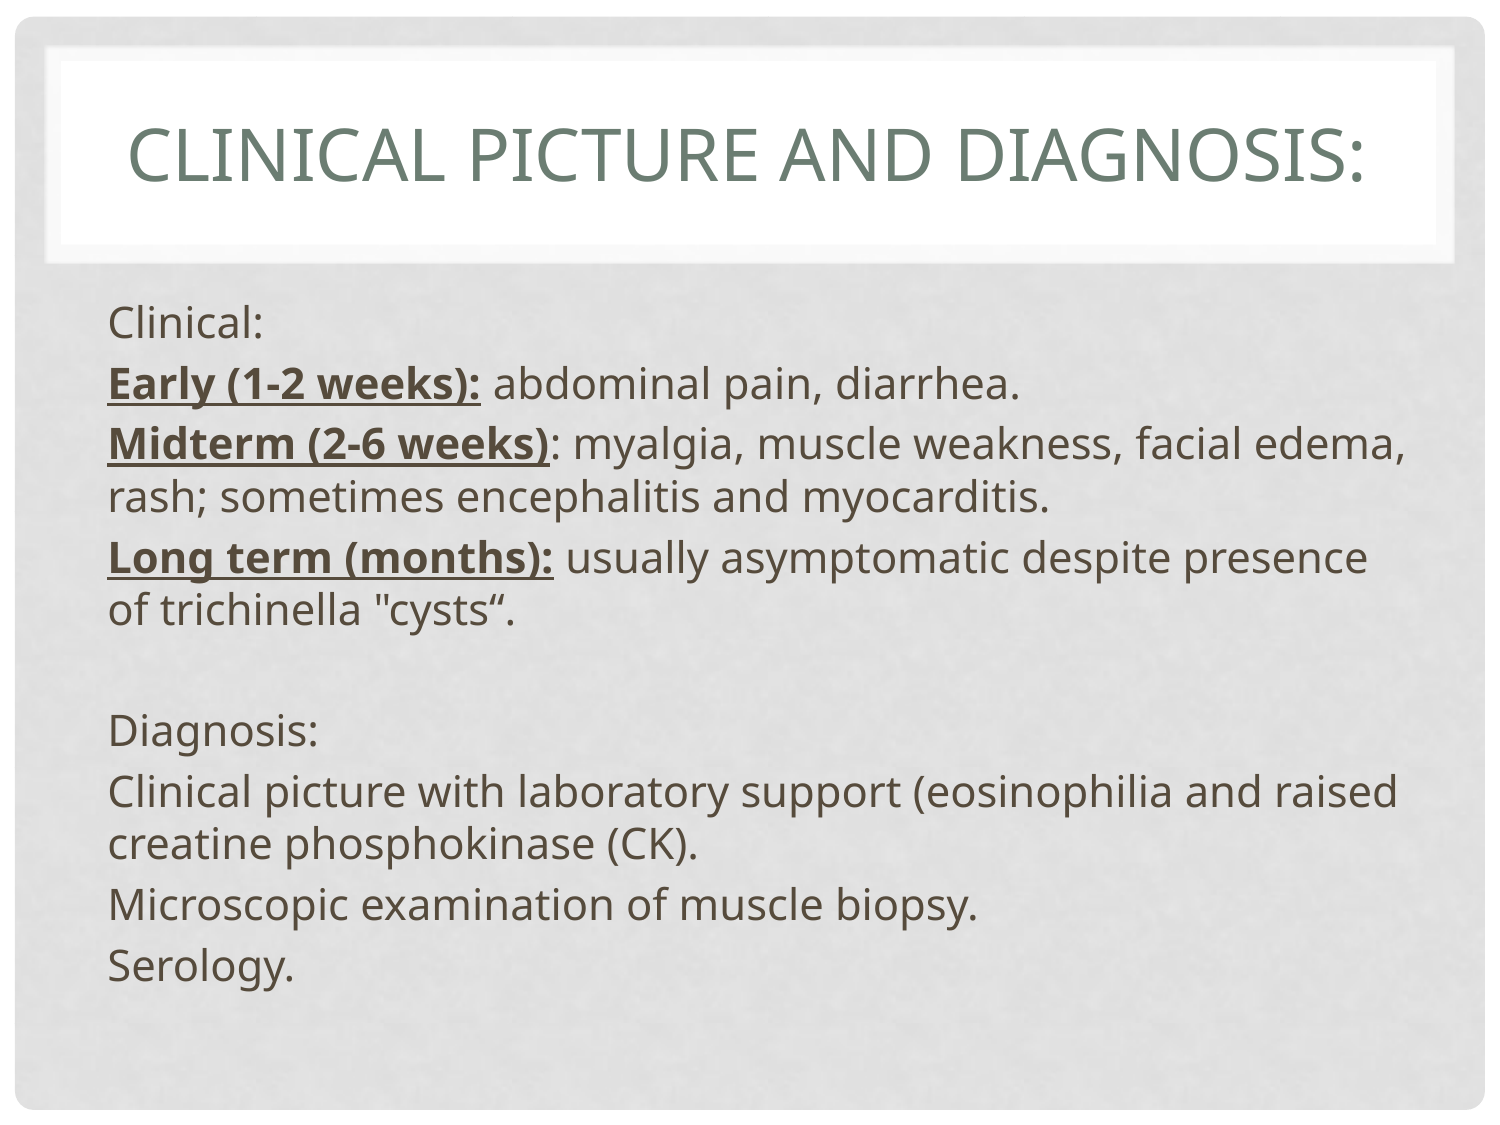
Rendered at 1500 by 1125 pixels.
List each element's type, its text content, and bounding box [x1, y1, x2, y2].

list Clinical: Early (1-2 weeks): abdominal pain, diarrhea. Midterm (2-6 weeks): myalgia, muscle weakness, facial edema, rash; sometimes encephalitis and myocarditis. Long term (months): usually asymptomatic despite presence of trichinella "cysts“. Diagnosis: Clinical picture with laboratory support (eosinophilia and raised creatine phosphokinase (CK). Microscopic examination of muscle biopsy. Serology. [75, 287, 1425, 1005]
title Clinical picture and diagnosis: [69, 66, 1425, 238]
